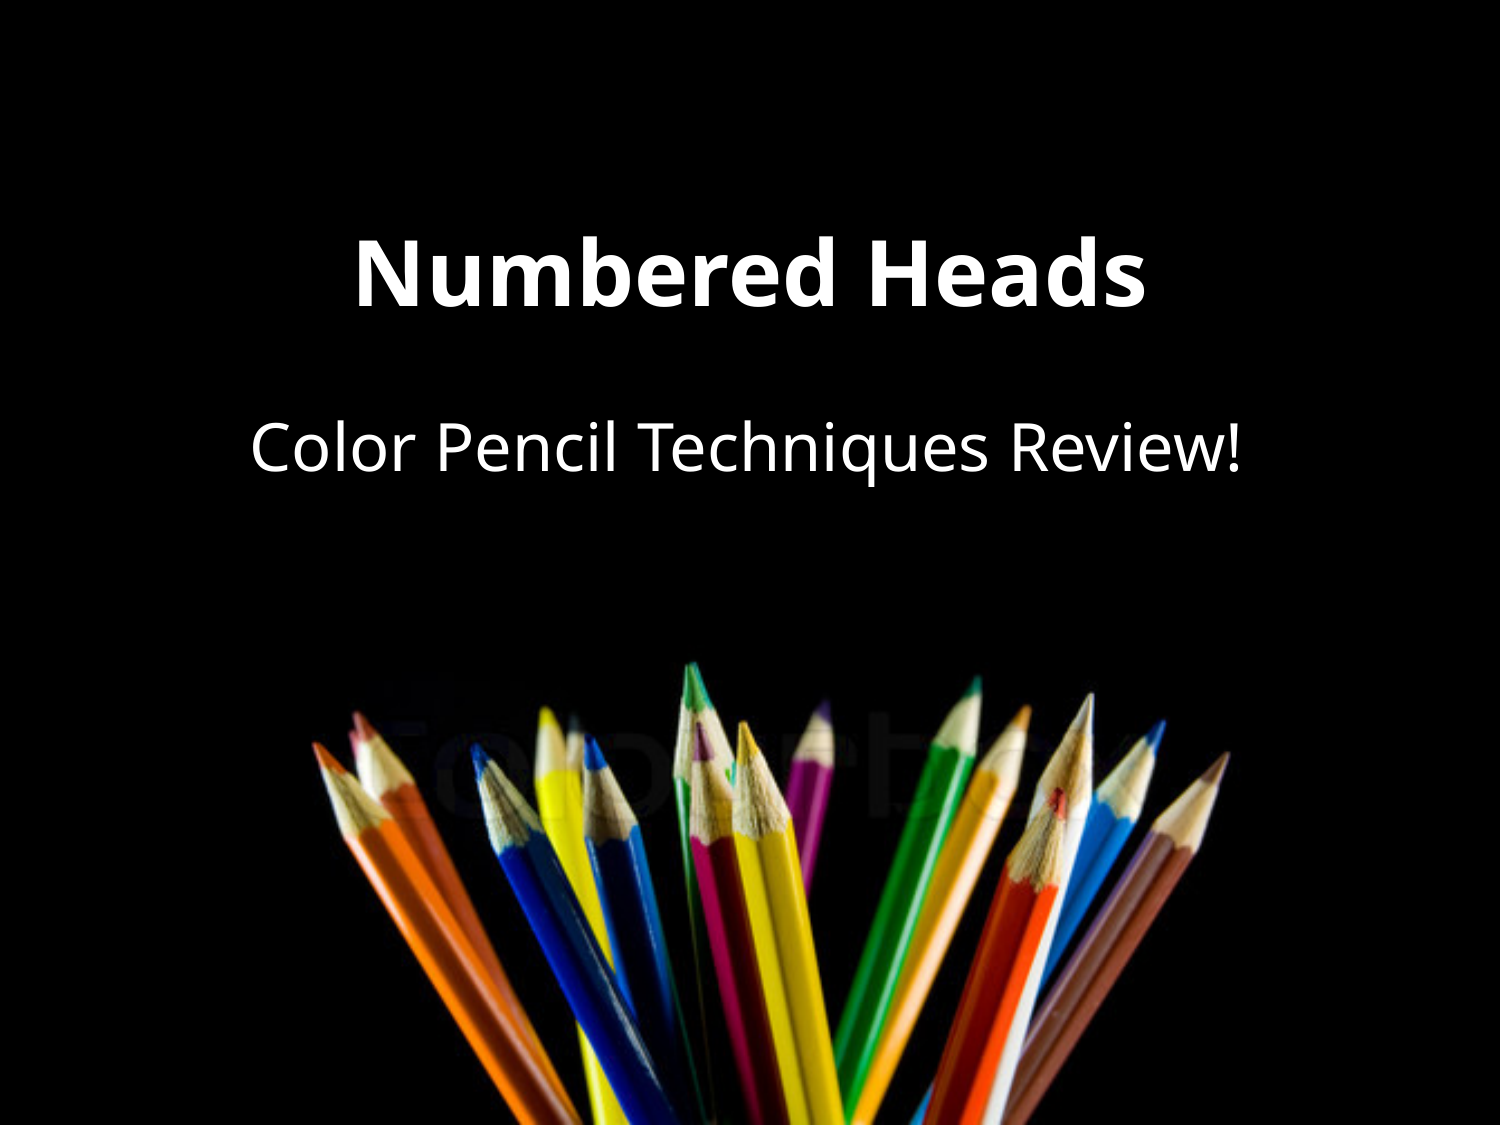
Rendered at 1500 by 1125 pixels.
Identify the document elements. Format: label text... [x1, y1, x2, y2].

subtitle Color Pencil Techniques Review! [60, 396, 1435, 685]
title Numbered Heads [112, 149, 1388, 391]
picture [223, 517, 1296, 1125]
